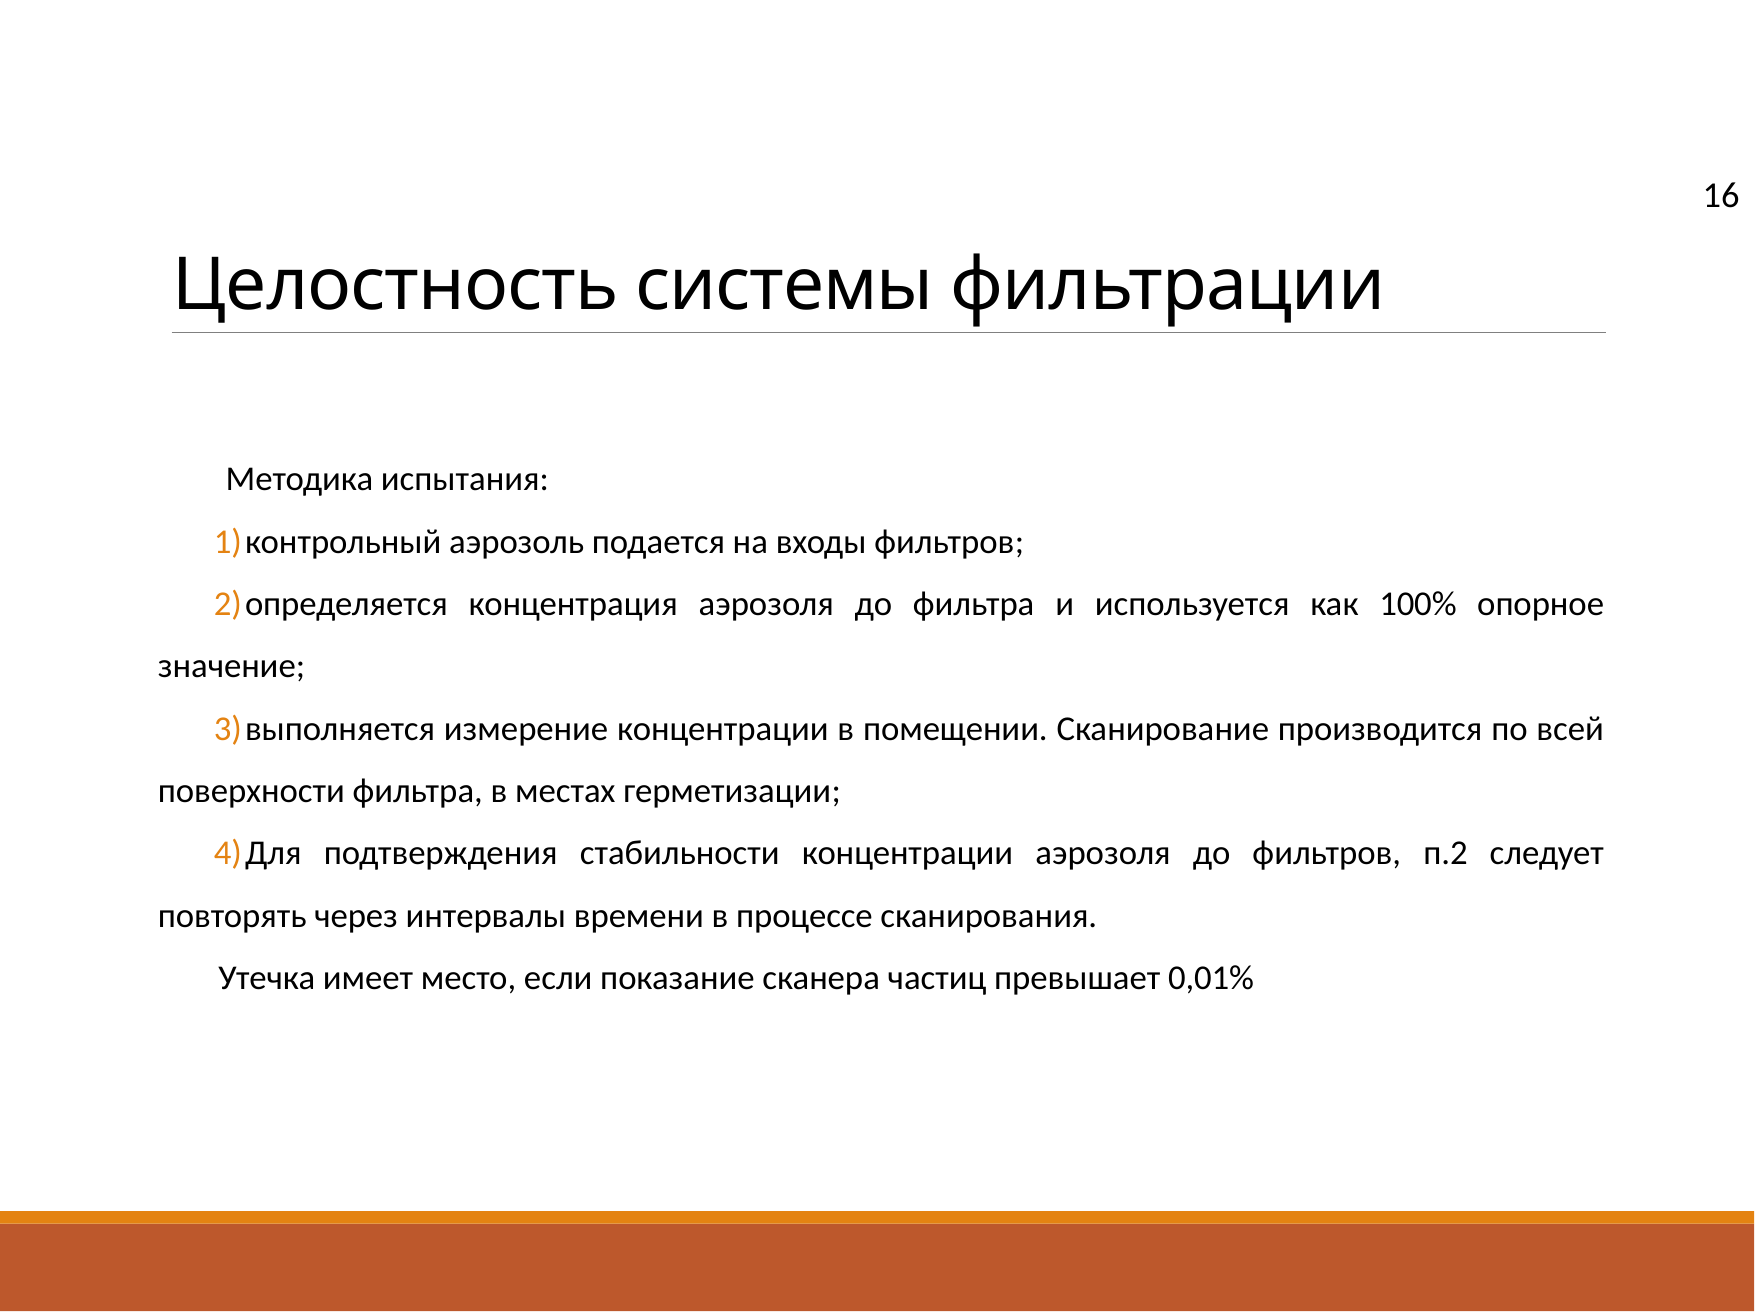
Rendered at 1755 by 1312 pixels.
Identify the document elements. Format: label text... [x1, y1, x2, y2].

list Методика испытания: контрольный аэрозоль подается на входы фильтров; определяется концентрация аэрозоля до фильтра и используется как 100% опорное значение; выполняется измерение концентрации в помещении. Сканирование производится по всей поверхности фильтра, в местах герметизации; Для подтверждения стабильности концентрации аэрозоля до фильтров, п.2 следует повторять через интервалы времени в процессе сканирования. Утечка имеет место, если показание сканера частиц превышает 0,01% [157, 427, 1606, 1007]
title Целостность системы фильтрации [157, 54, 1606, 333]
text_box 16 [1686, 163, 1755, 223]
